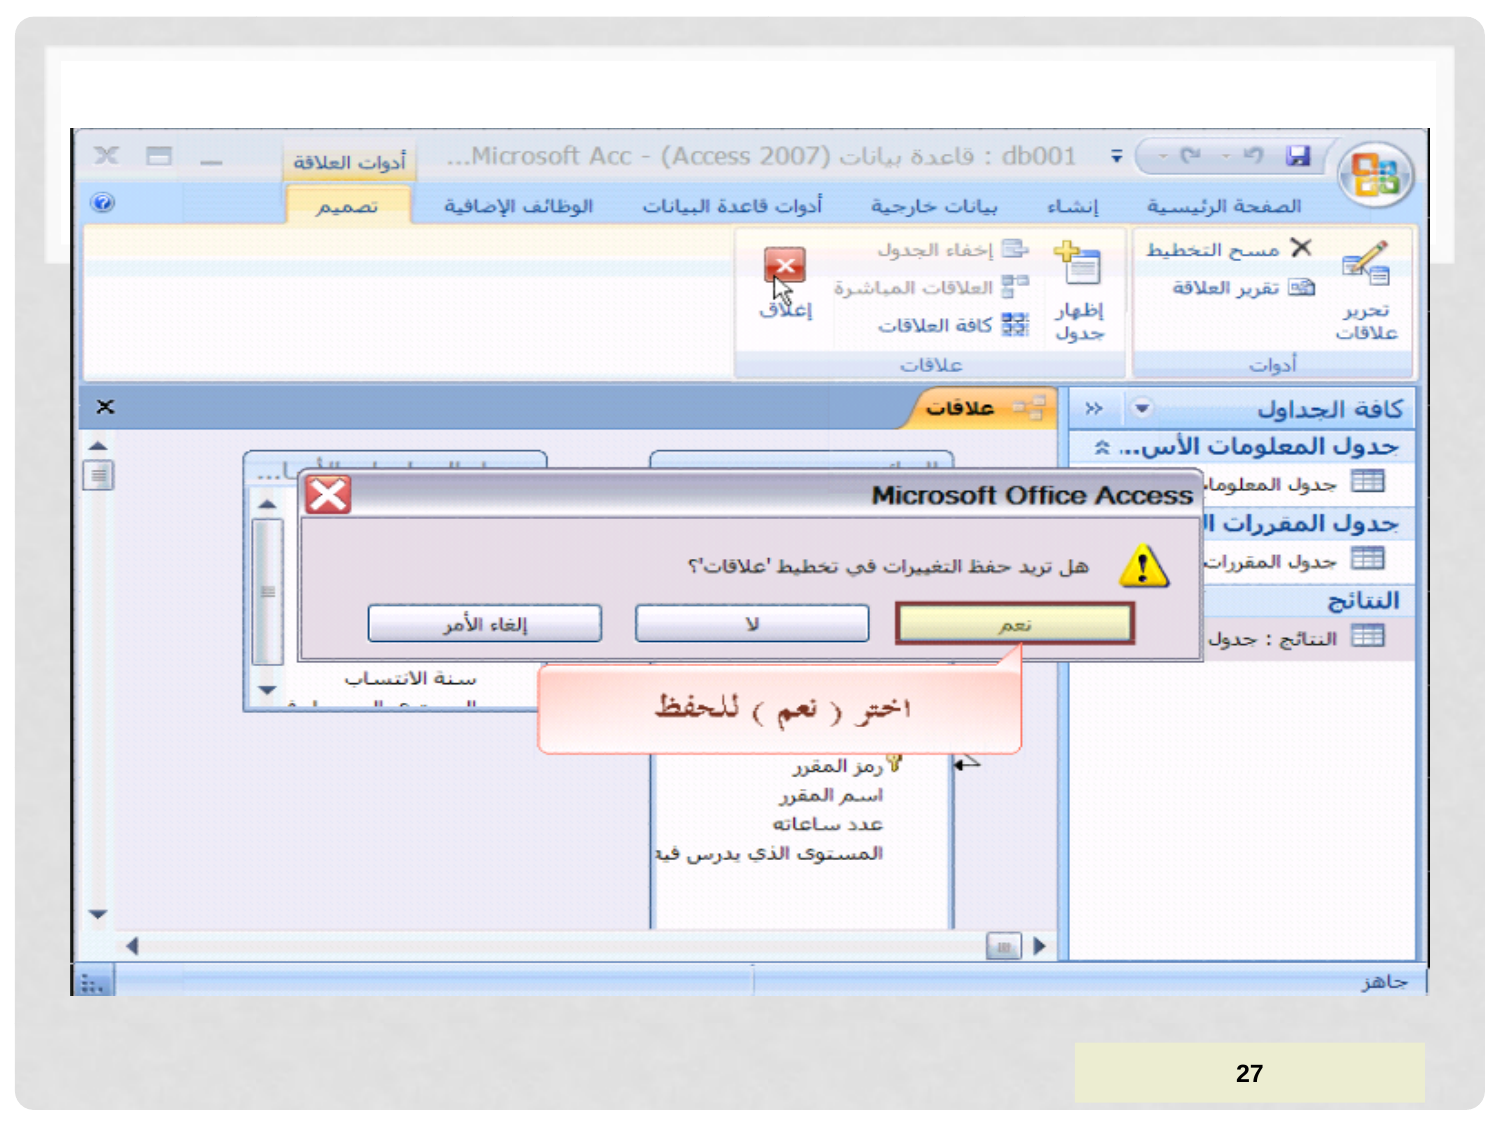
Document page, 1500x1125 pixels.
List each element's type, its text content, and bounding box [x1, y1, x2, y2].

picture [70, 128, 1430, 997]
slide_number 27 [1074, 1042, 1425, 1103]
